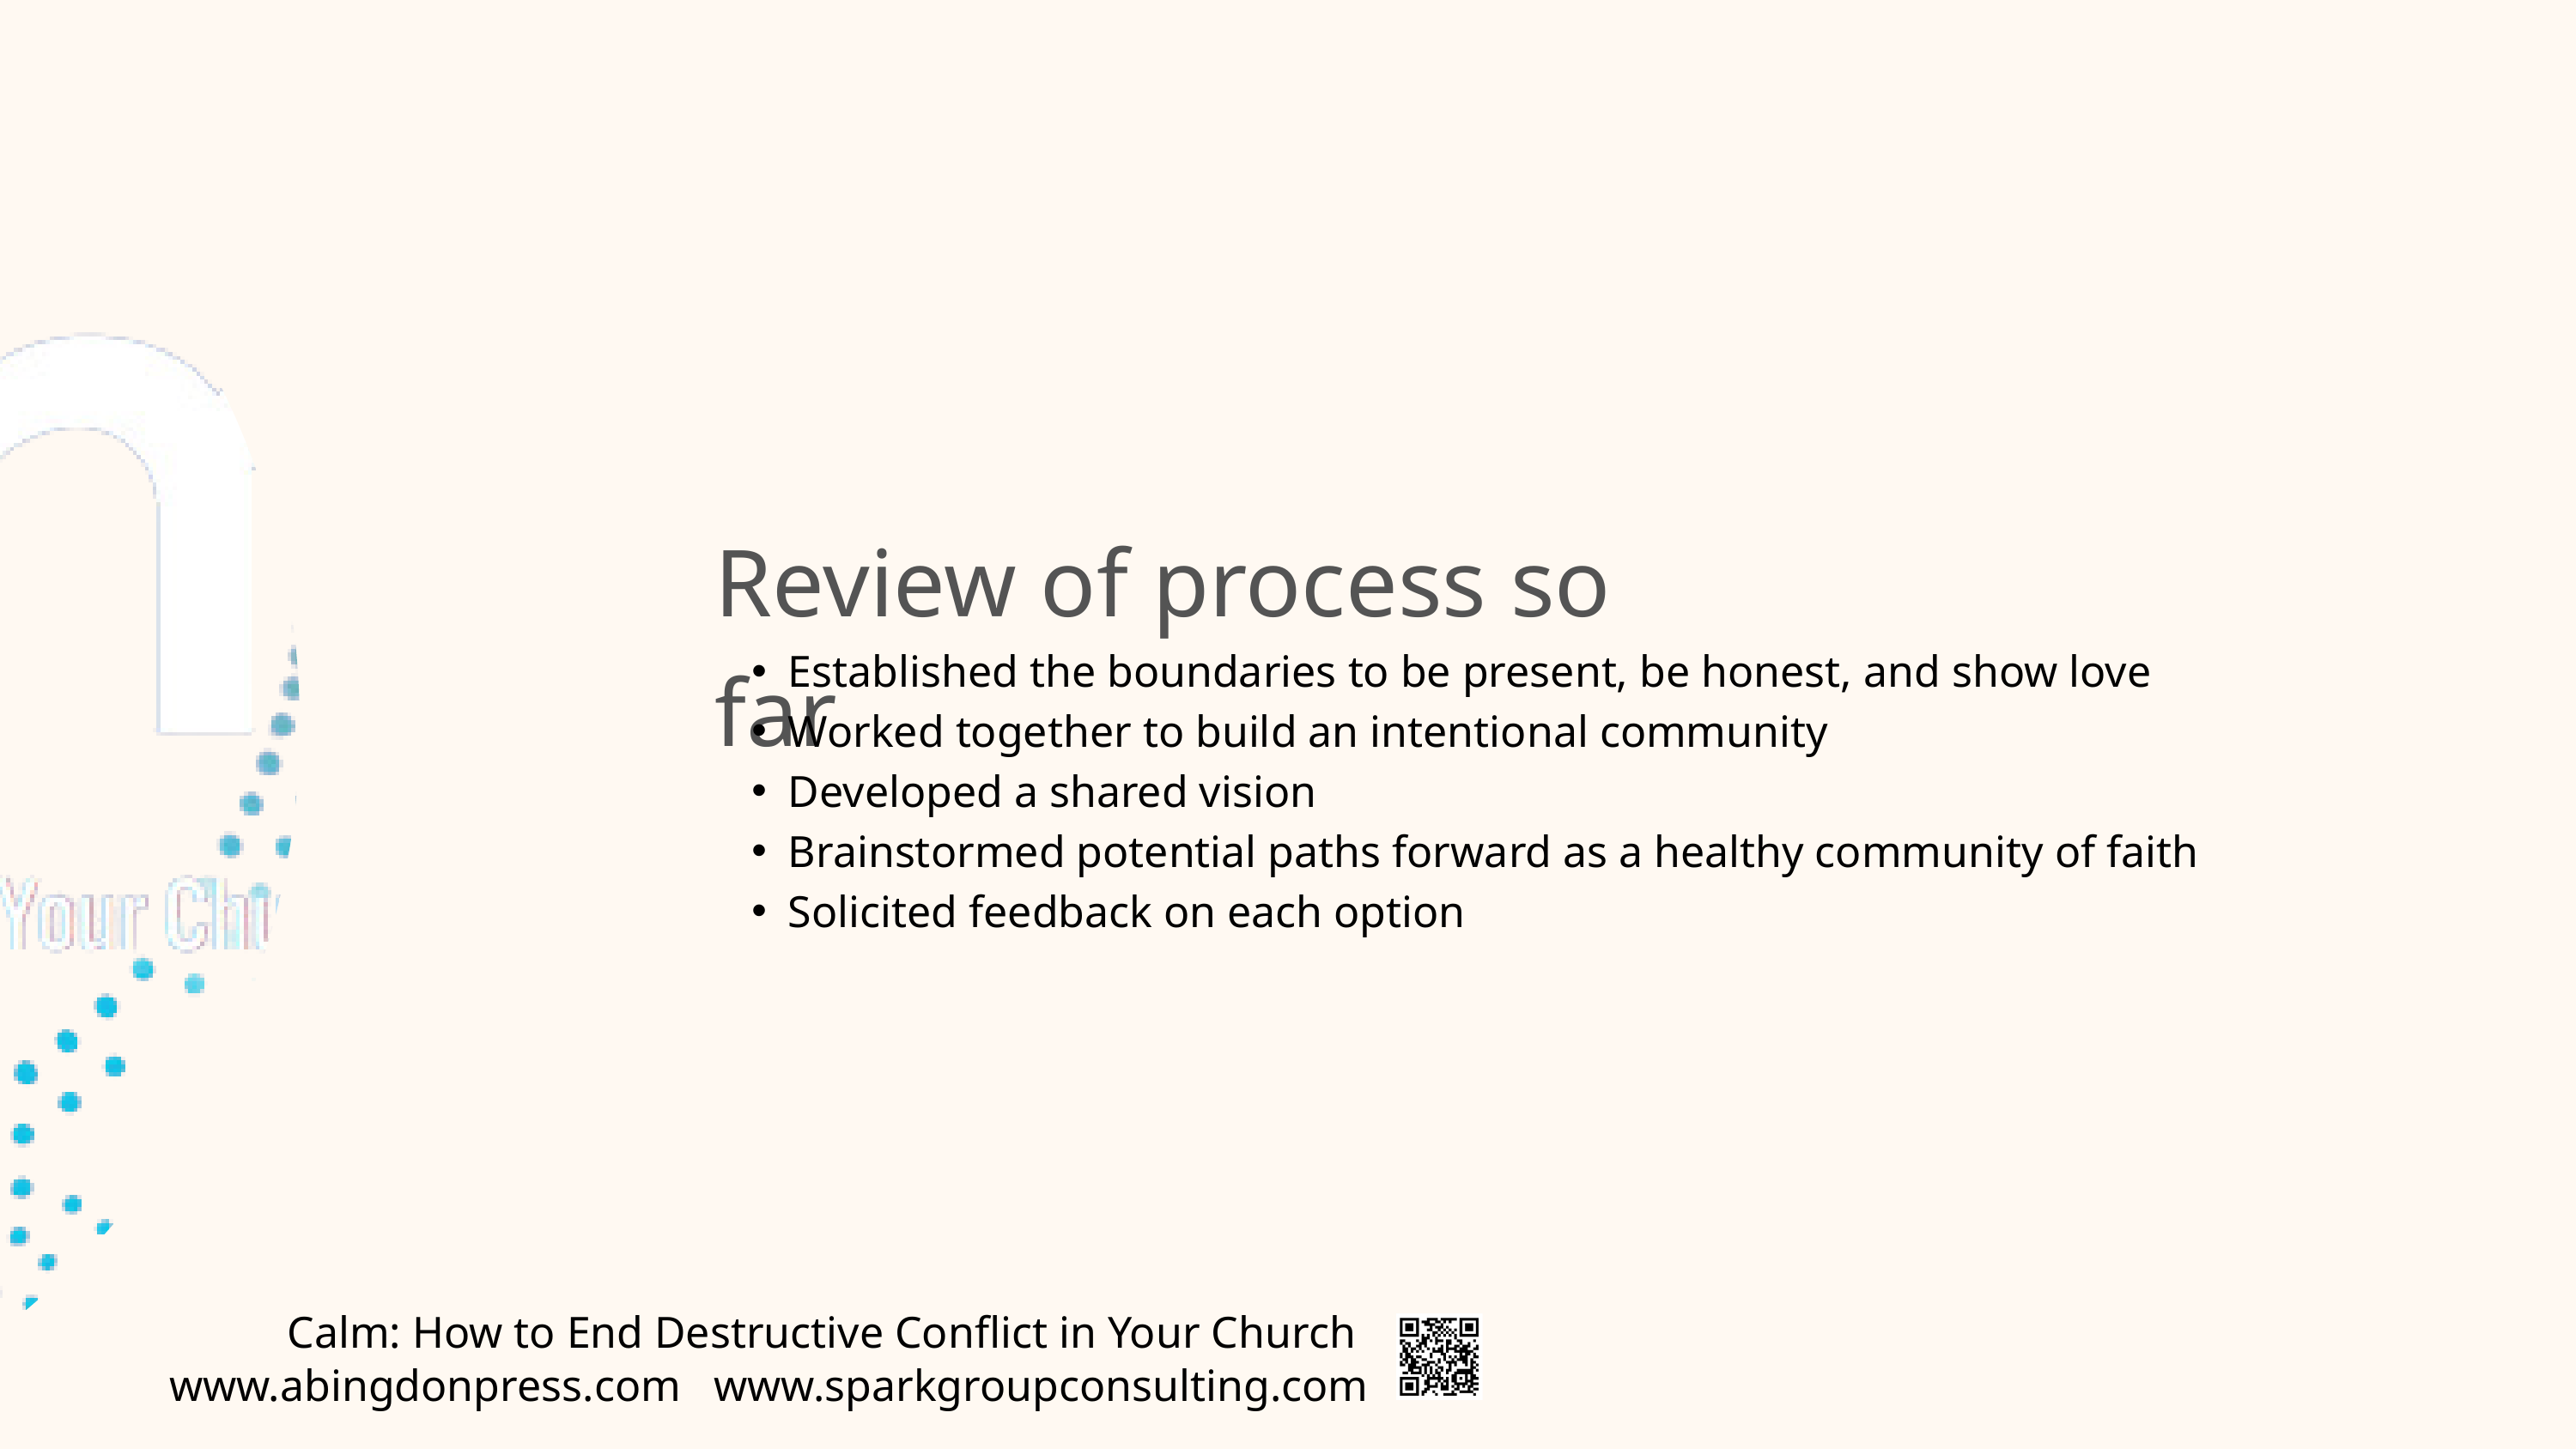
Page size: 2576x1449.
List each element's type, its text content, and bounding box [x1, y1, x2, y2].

text_box Established the boundaries to be present, be honest, and show love Worked together to build an intentional community Developed a shared vision Brainstormed potential paths forward as a healthy community of faith Solicited feedback on each option [714, 635, 2448, 937]
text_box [0, 0, 301, 1449]
text_box www.abingdonpress.com [305, 1357, 714, 1410]
text_box Review of process so far [714, 506, 1651, 635]
text_box www.sparkgroupconsulting.com [714, 1357, 1418, 1410]
text_box [1418, 1313, 1483, 1400]
text_box Calm: How to End Destructive Conflict in Your Church [305, 1296, 1475, 1357]
